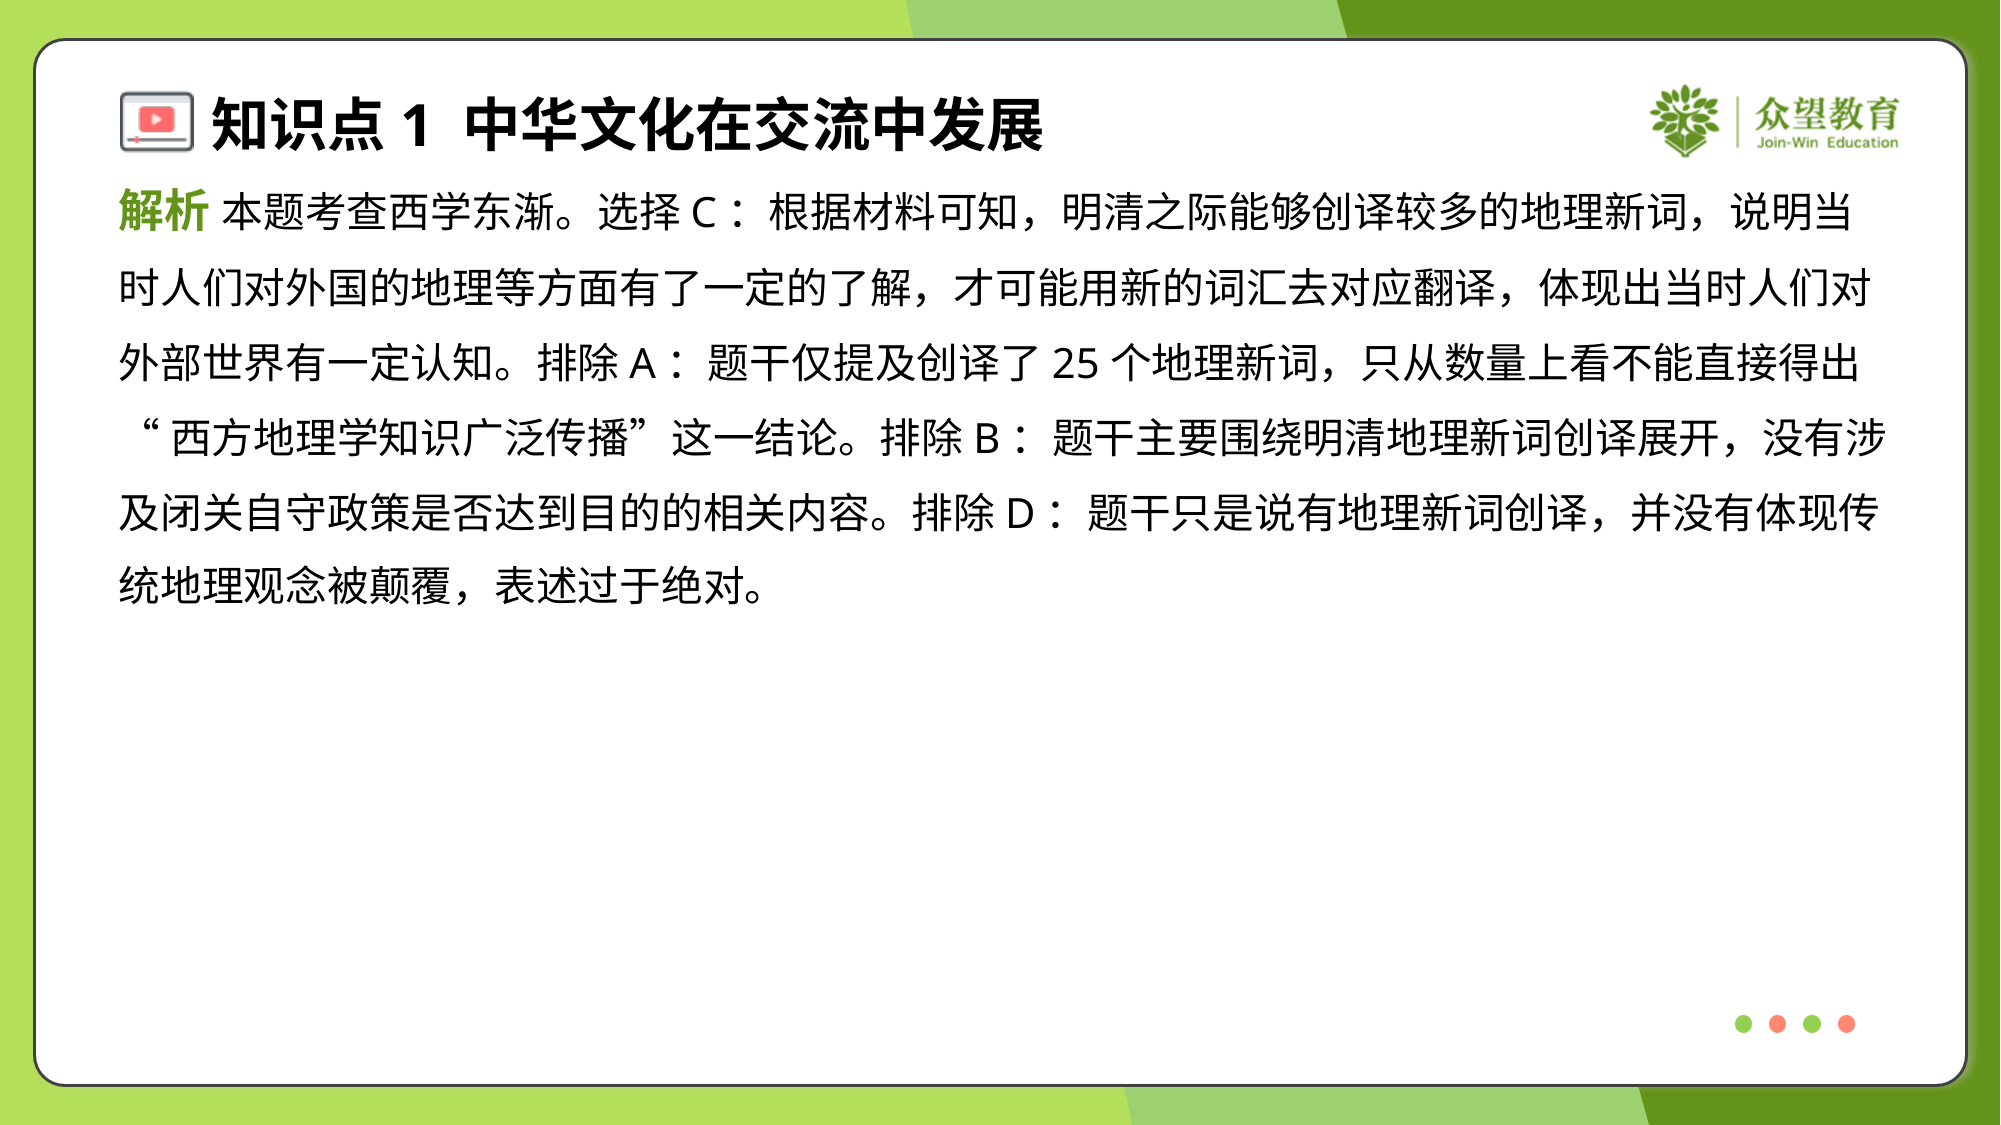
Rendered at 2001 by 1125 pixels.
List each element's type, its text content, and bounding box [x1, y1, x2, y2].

picture [0, 0, 2000, 1125]
text_box 解析 本题考查西学东渐。选择C：根据材料可知，明清之际能够创译较多的地理新词，说明当 时人们对外国的地理等方面有了一定的了解，才可能用新的词汇去对应翻译，体现出当时人们对 外部世界有一定认知。排除A：题干仅提及创译了25个地理新词，只从数量上看不能直接得出 “西方地理学知识广泛传播”这一结论。排除B：题干主要围绕明清地理新词创译展开，没有涉 及闭关自守政策是否达到目的的相关内容。排除D：题干只是说有地理新词创译，并没有体现传 统地理观念被颠覆，表述过于绝对。 [118, 159, 1883, 602]
